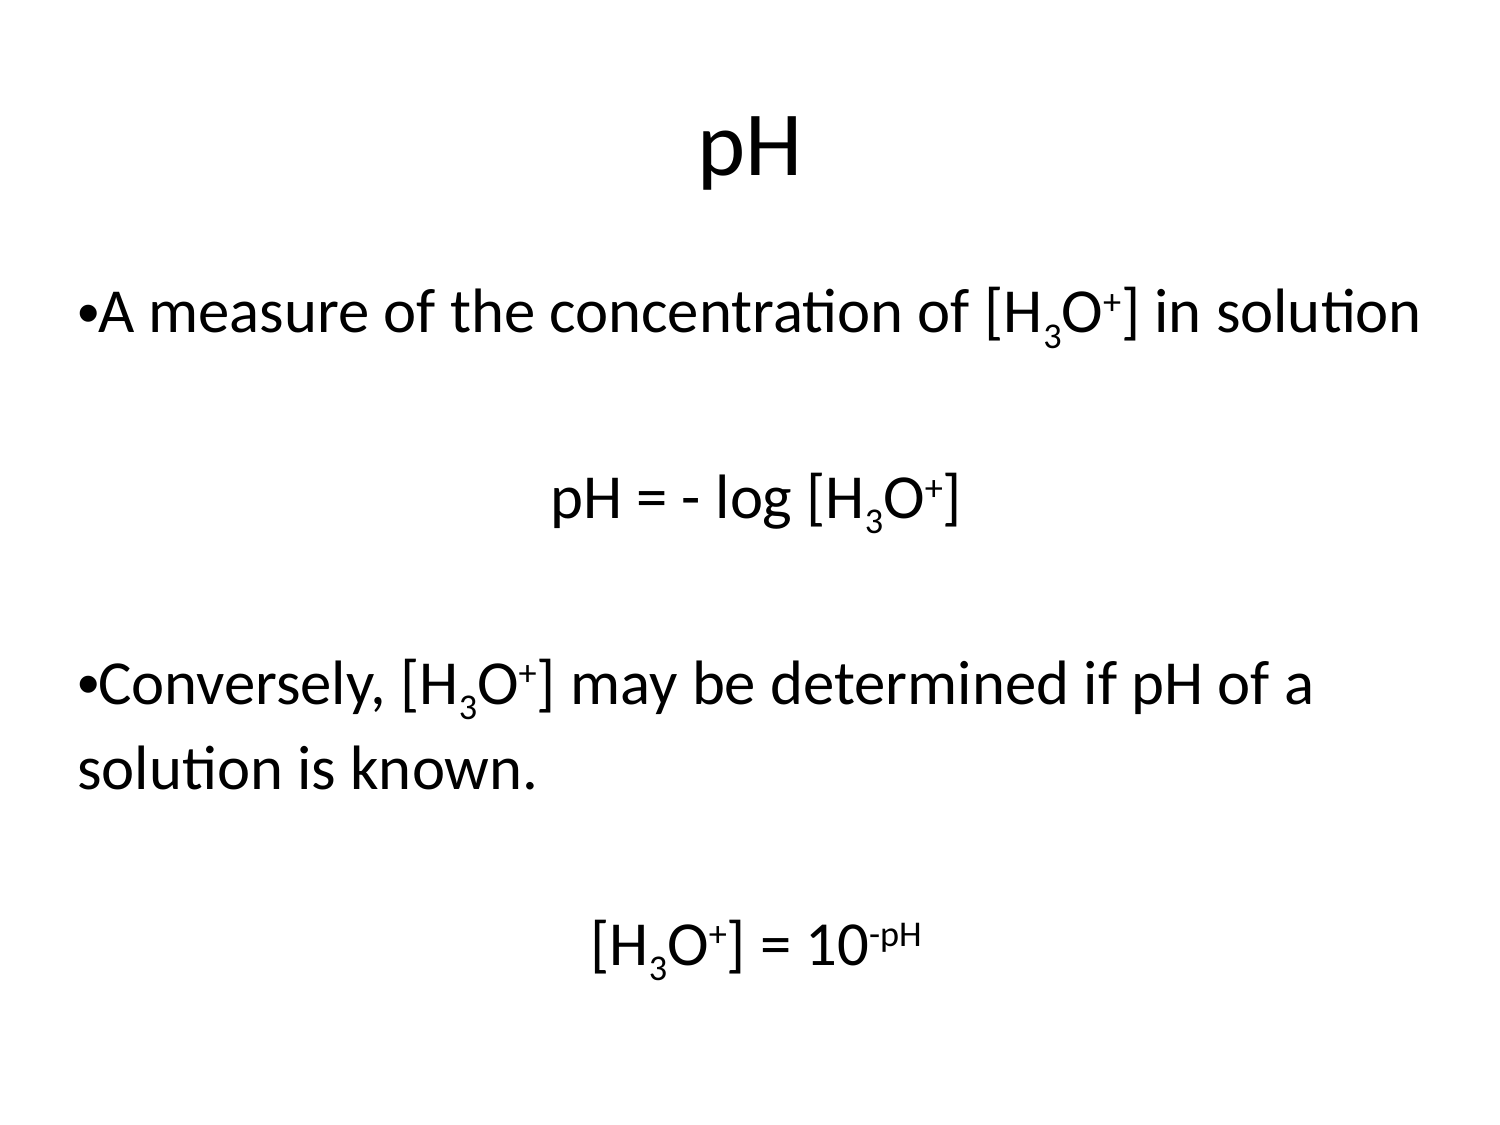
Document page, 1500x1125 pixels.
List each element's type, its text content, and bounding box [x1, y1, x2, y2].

list A measure of the concentration of [H3O+] in solution pH = - log [H3O+] Conversely, [H3O+] may be determined if pH of a solution is known. [H3O+] = 10-pH [62, 262, 1450, 1005]
title pH [75, 45, 1425, 233]
